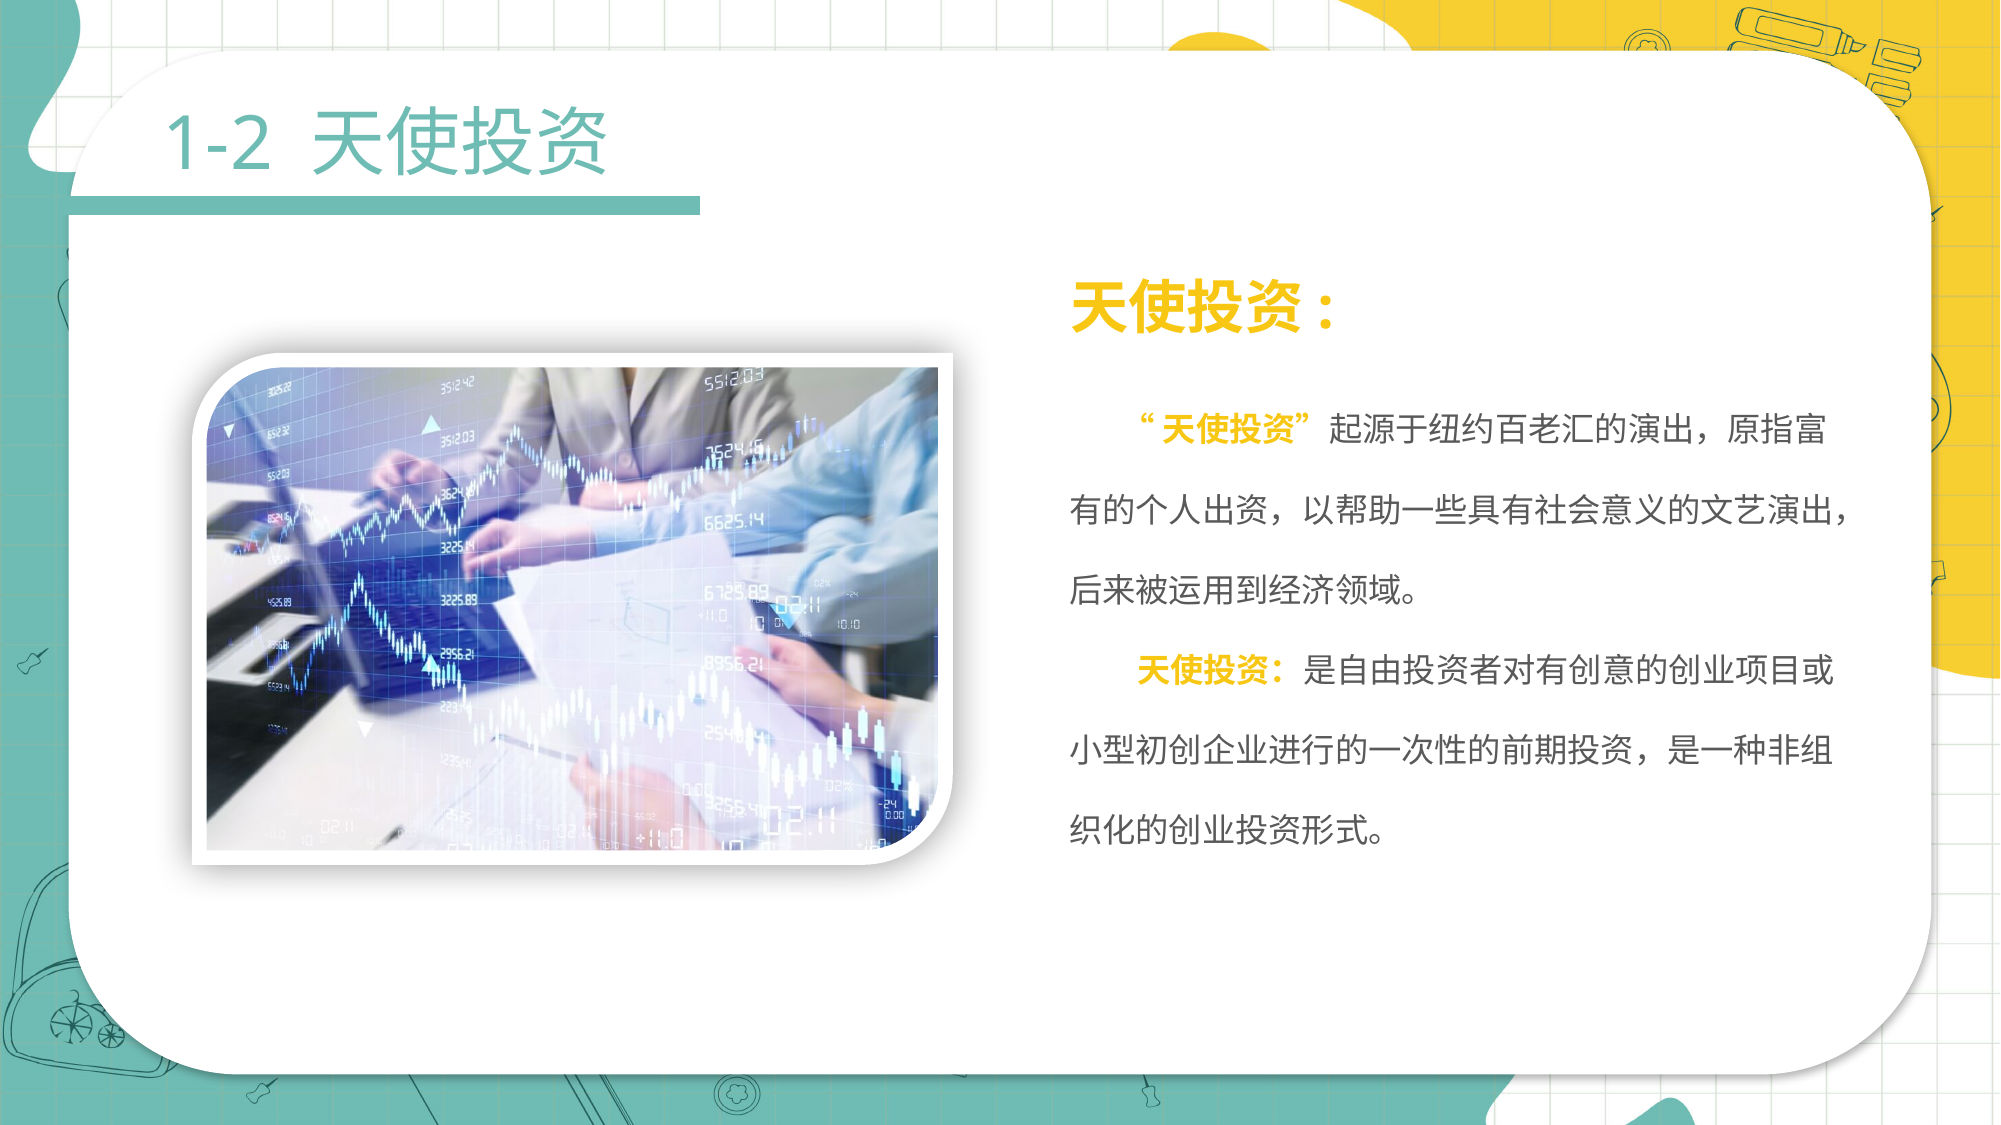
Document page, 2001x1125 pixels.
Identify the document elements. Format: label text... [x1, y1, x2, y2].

text_box 1-2 天使投资 [148, 87, 792, 192]
text_box [62, 196, 700, 215]
picture [0, 0, 2001, 1125]
text_box 天使投资: [1055, 263, 1349, 348]
text_box [67, 49, 1933, 1076]
text_box “天使投资”起源于纽约百老汇的演出，原指富有的个人出资，以帮助一些具有社会意义的文艺演出，后来被运用到经济领域。 天使投资：是自由投资者对有创意的创业项目或小型初创企业进行的一次性的前期投资，是一种非组织化的创业投资形式。 [1054, 348, 1851, 857]
